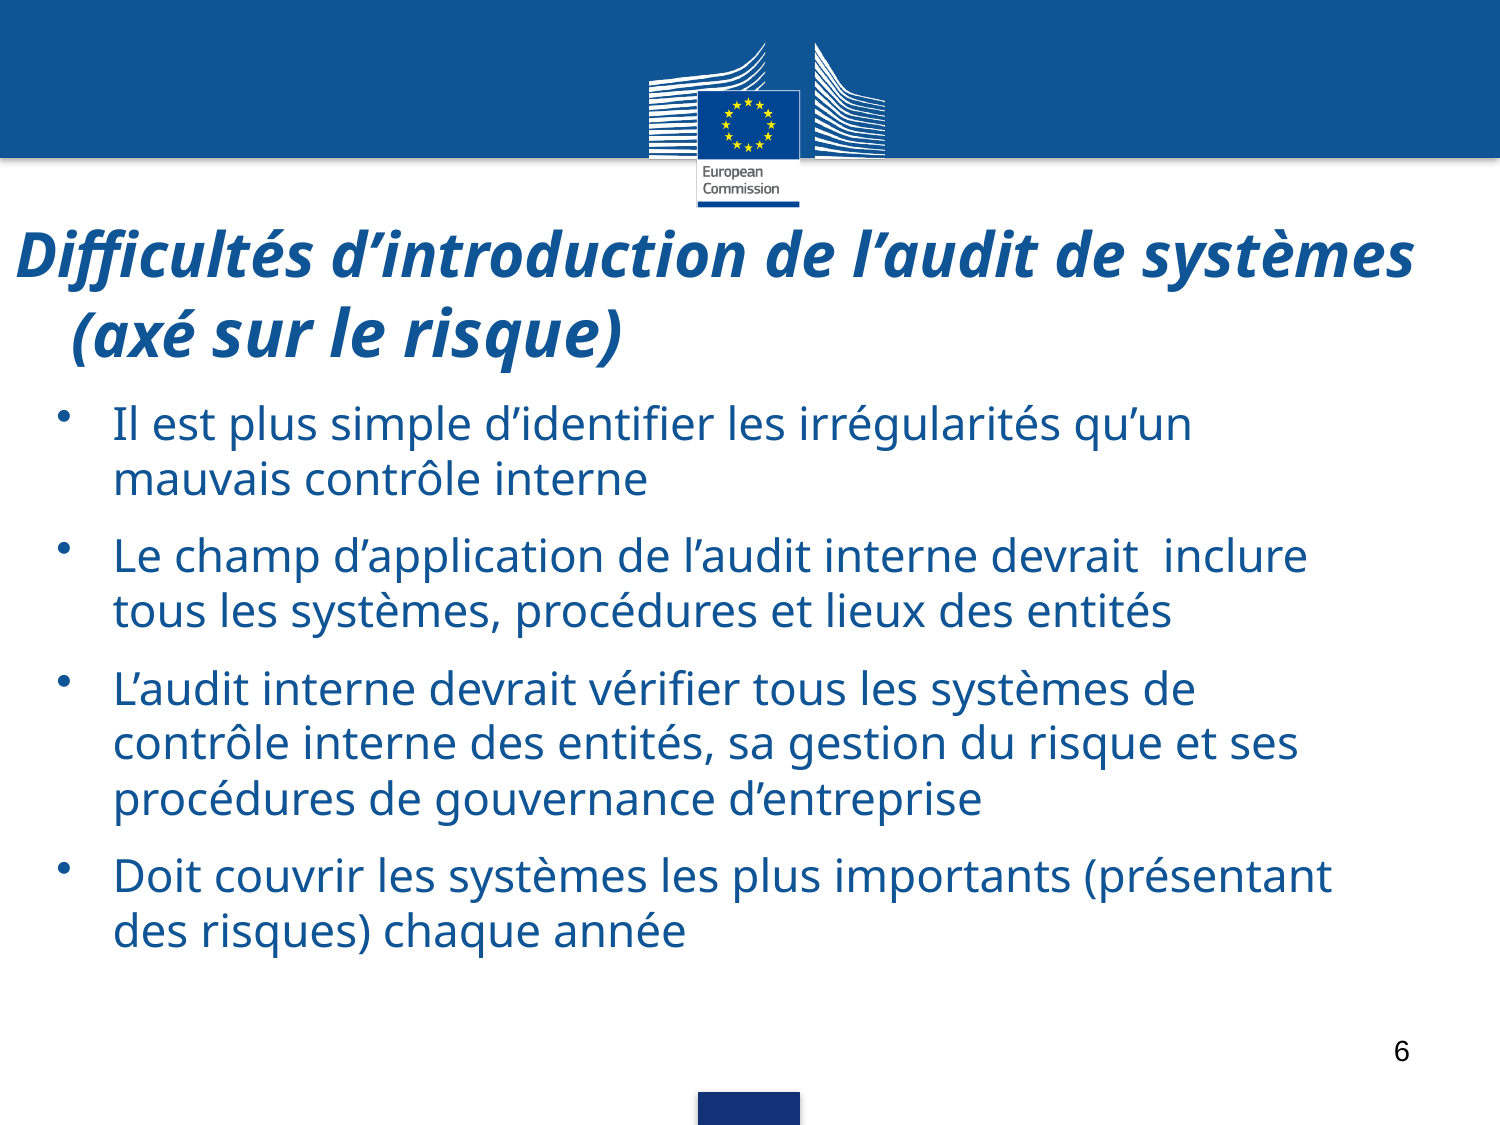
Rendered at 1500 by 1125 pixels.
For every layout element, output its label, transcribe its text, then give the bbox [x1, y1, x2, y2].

list Il est plus simple d’identifier les irrégularités qu’un mauvais contrôle interne Le champ d’application de l’audit interne devrait inclure tous les systèmes, procédures et lieux des entités L’audit interne devrait vérifier tous les systèmes de contrôle interne des entités, sa gestion du risque et ses procédures de gouvernance d’entreprise Doit couvrir les systèmes les plus importants (présentant des risques) chaque année [41, 387, 1392, 925]
slide_number 6 [1074, 1024, 1426, 1103]
title Difficultés d’introduction de l’audit de systèmes (axé sur le risque) [0, 198, 1500, 387]
picture [649, 42, 885, 198]
